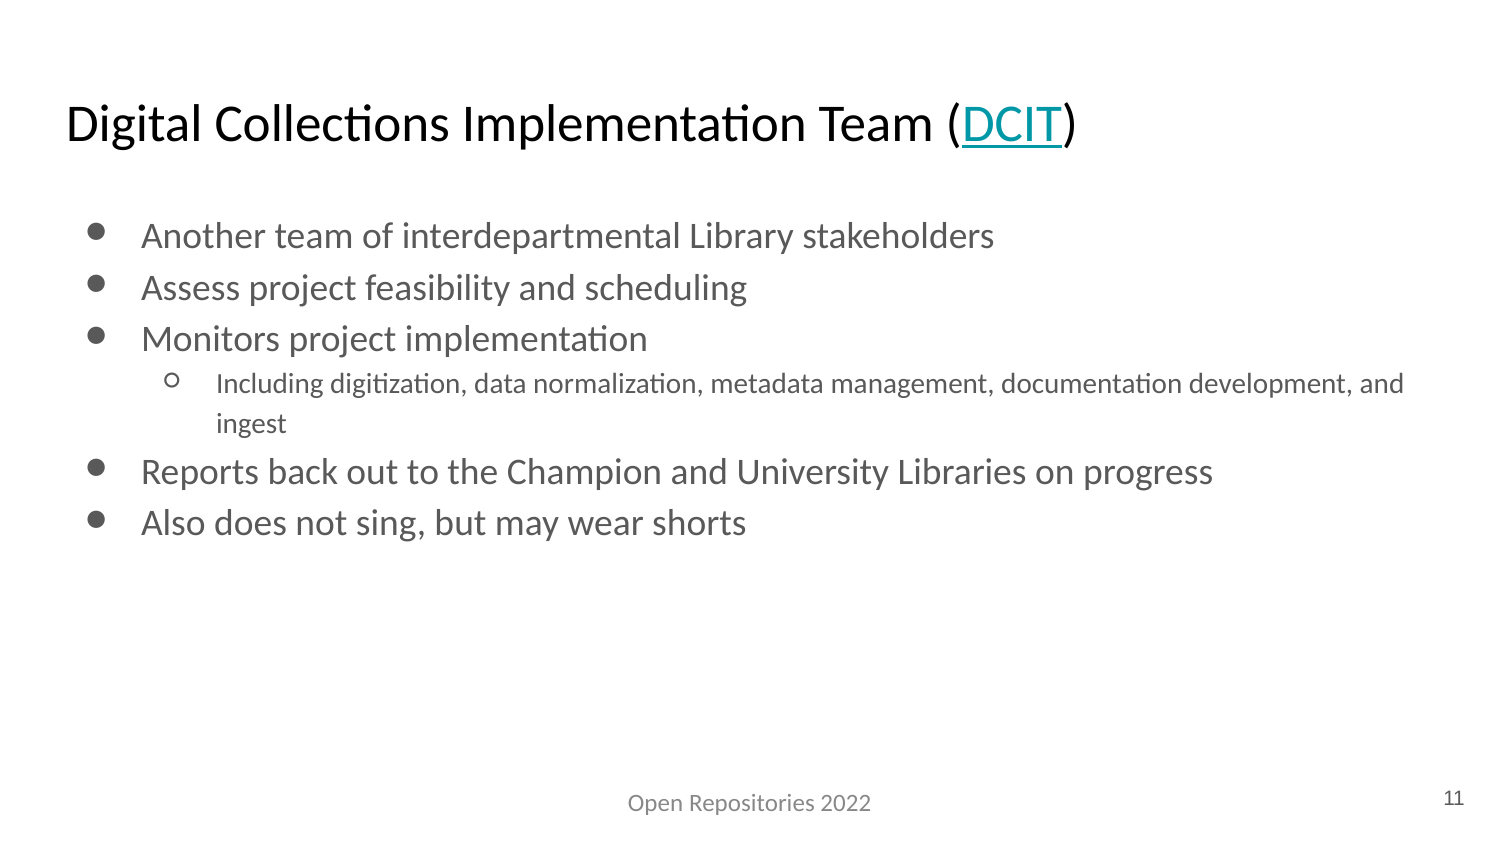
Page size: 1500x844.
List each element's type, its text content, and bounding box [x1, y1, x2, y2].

slide_number 11 [1389, 764, 1480, 830]
title Digital Collections Implementation Team (DCIT) [51, 72, 1449, 167]
list Another team of interdepartmental Library stakeholders Assess project feasibility and scheduling Monitors project implementation Including digitization, data normalization, metadata management, documentation development, and ingest Reports back out to the Champion and University Libraries on progress Also does not sing, but may wear shorts [51, 189, 1449, 750]
